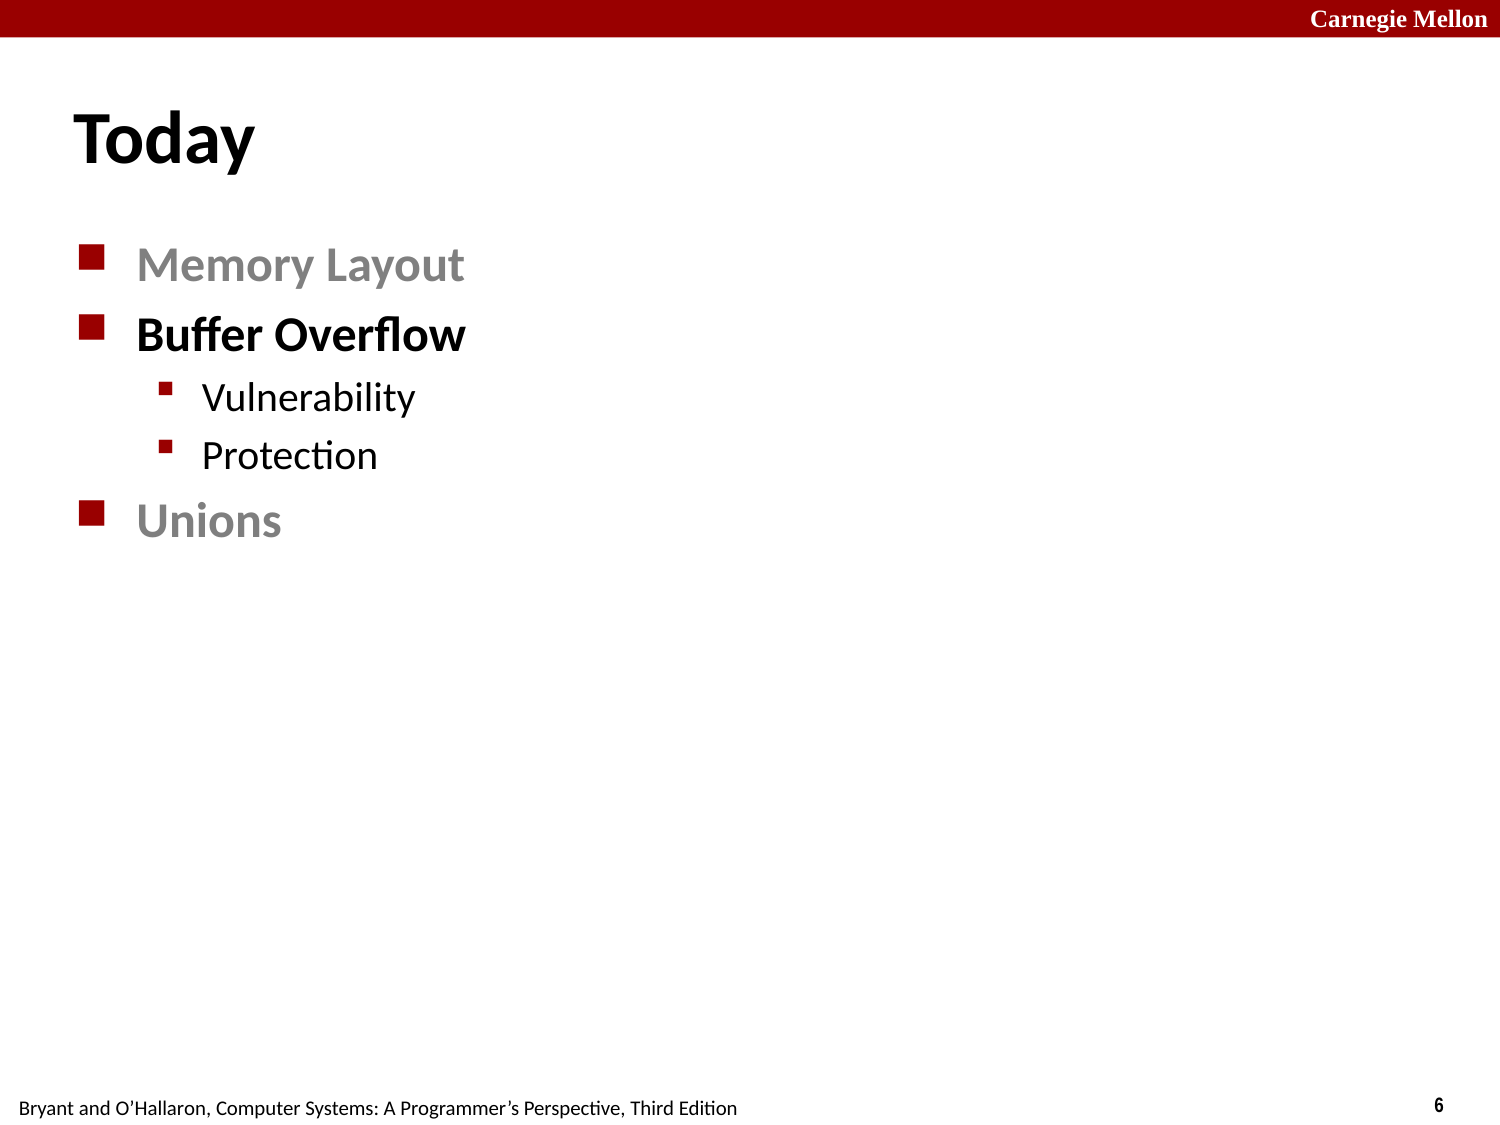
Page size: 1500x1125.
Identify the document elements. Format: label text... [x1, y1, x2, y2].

title Today [58, 71, 1305, 197]
list Memory Layout Buffer Overflow Vulnerability Protection Unions [64, 223, 1361, 1040]
